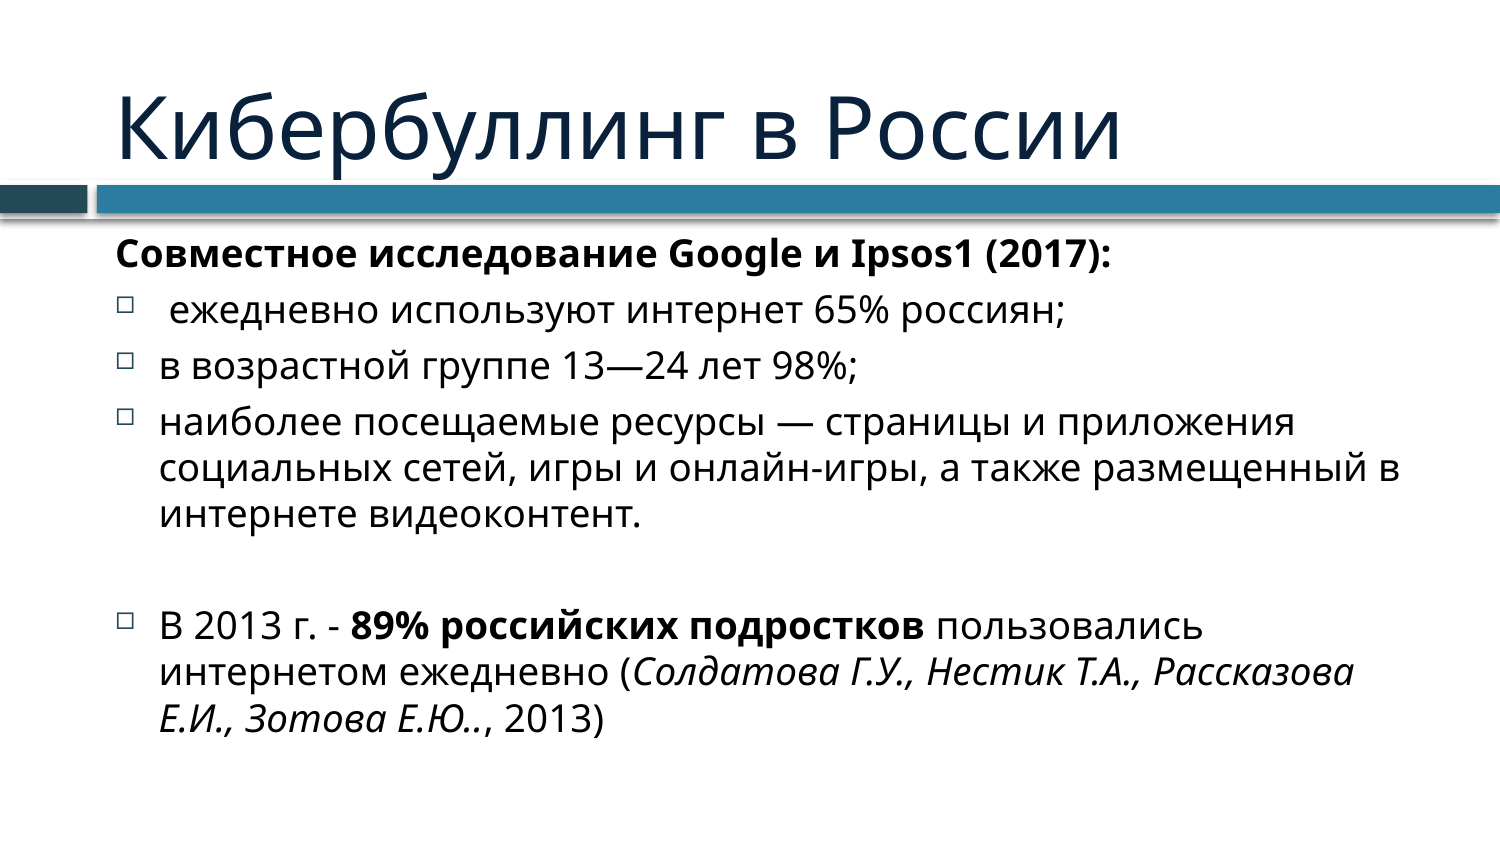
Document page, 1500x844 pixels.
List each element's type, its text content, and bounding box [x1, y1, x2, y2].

list Совместное исследование Google и Ipsos1 (2017): ежедневно используют интернет 65% россиян; в возрастной группе 13—24 лет 98%; наиболее посещаемые ресурсы — страницы и приложения социальных сетей, игры и онлайн-игры, а также размещенный в интернете видеоконтент. В 2013 г. - 89% российских подростков пользовались интернетом ежедневно (Солдатова Г.У., Нестик Т.А., Рассказова Е.И., Зотова Е.Ю.., 2013) [100, 221, 1438, 754]
title Кибербуллинг в России [99, 19, 1438, 185]
